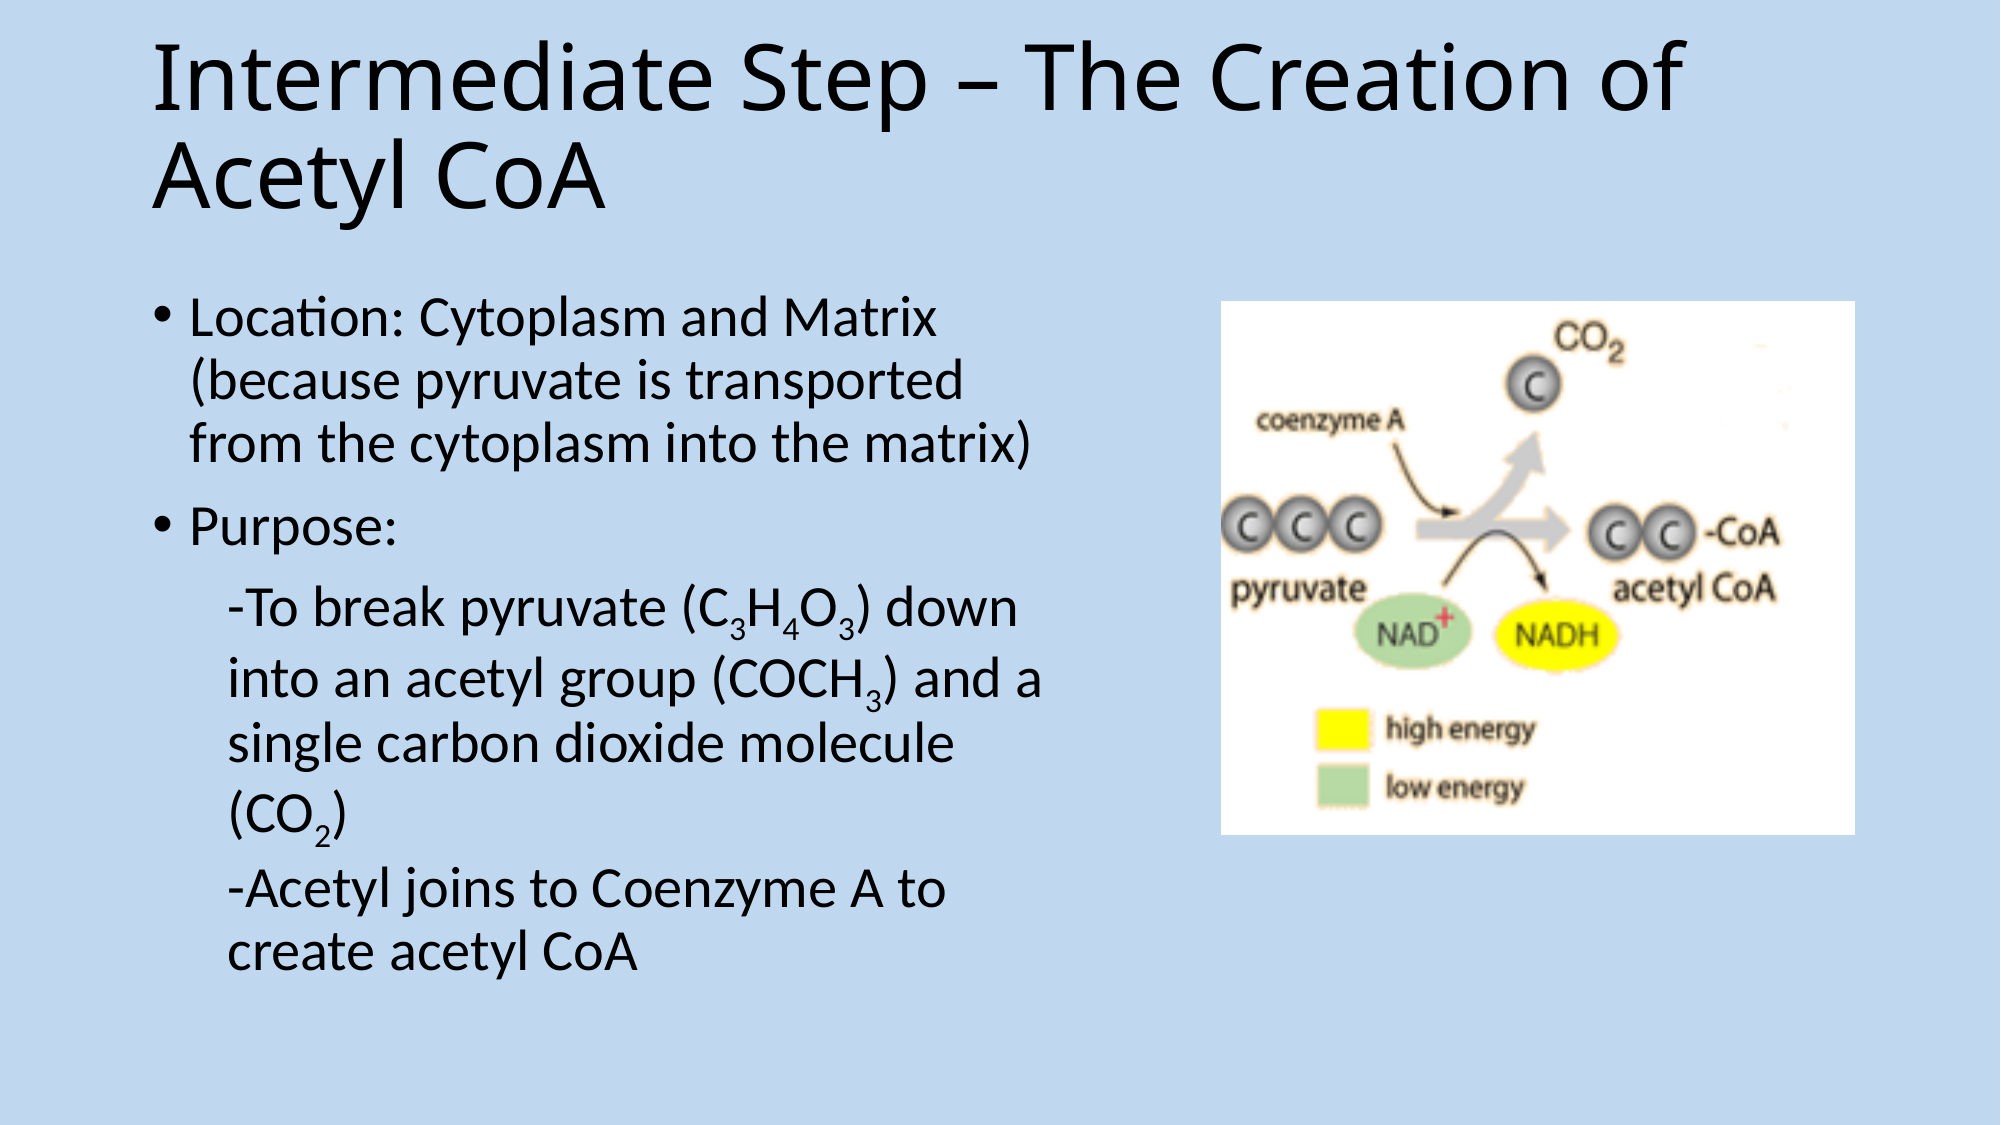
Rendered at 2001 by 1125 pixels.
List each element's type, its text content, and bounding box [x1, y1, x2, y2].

title Intermediate Step – The Creation of Acetyl CoA [137, 21, 1938, 239]
list Location: Cytoplasm and Matrix (because pyruvate is transported from the cytoplasm into the matrix) Purpose: -To break pyruvate (C3H4O3) down into an acetyl group (COCH3) and a single carbon dioxide molecule (CO2) -Acetyl joins to Coenzyme A to create acetyl CoA [137, 278, 1098, 993]
picture [1221, 301, 1855, 835]
